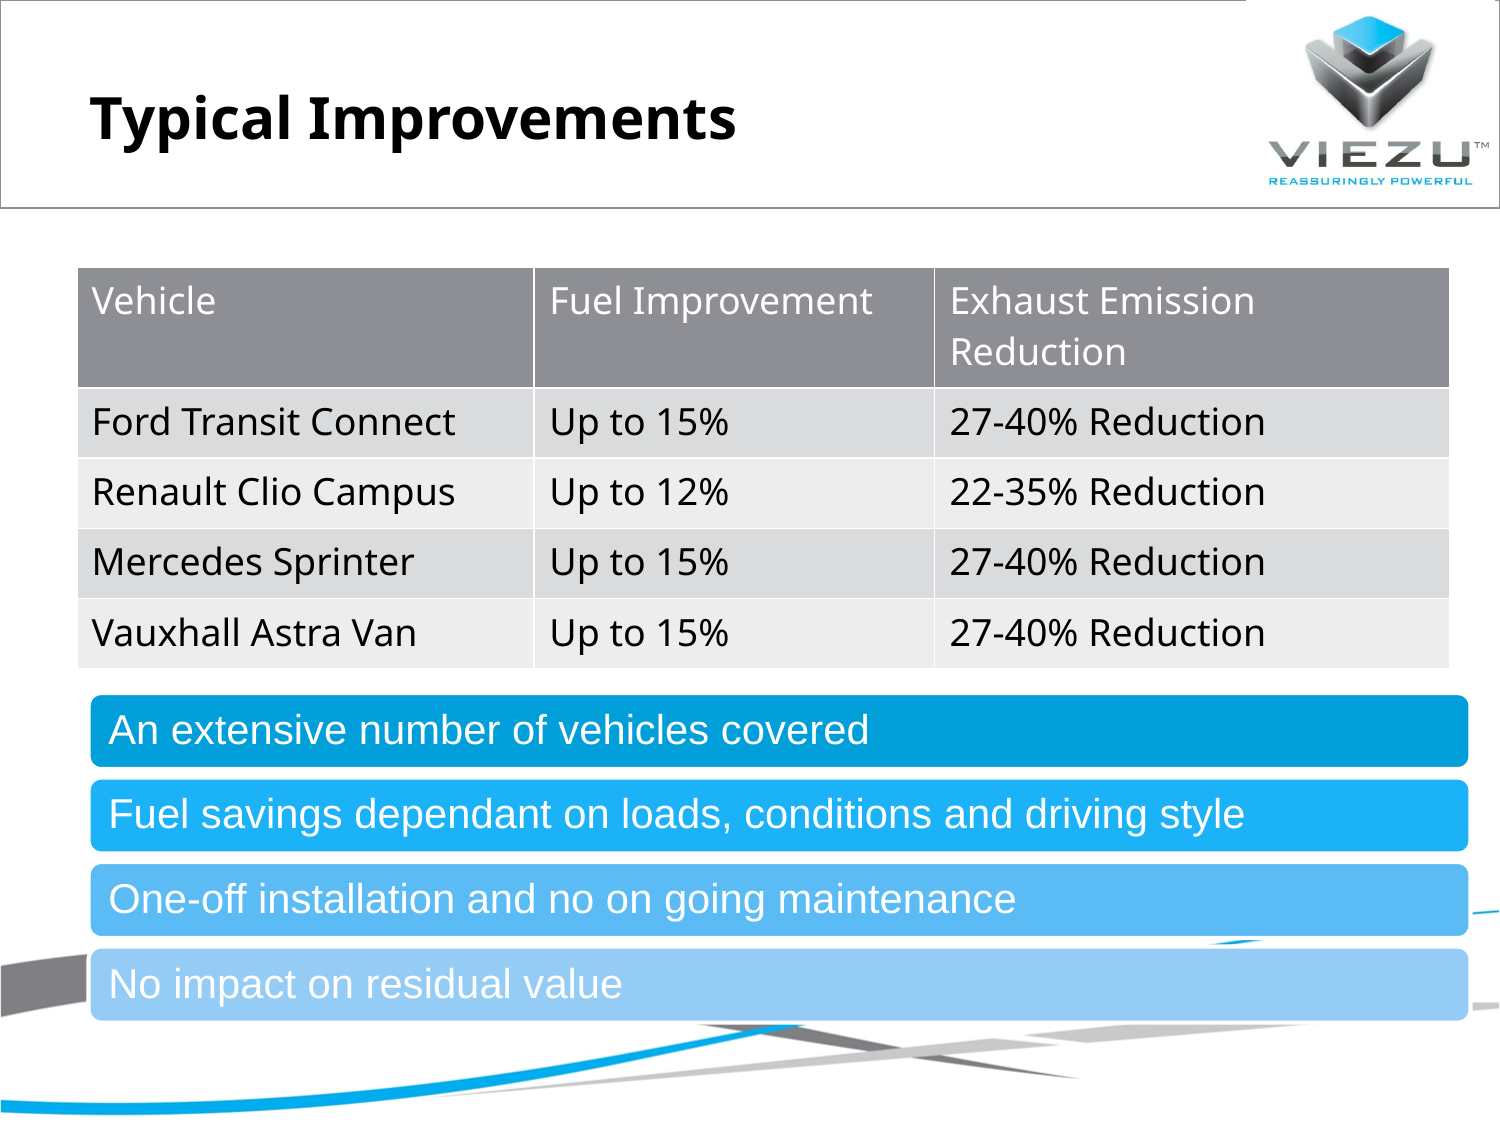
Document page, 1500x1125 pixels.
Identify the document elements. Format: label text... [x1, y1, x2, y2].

table_cell 27-40% Reduction [935, 389, 1449, 457]
table_cell Renault Clio Campus [78, 459, 533, 528]
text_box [88, 692, 1471, 1024]
table_cell 22-35% Reduction [935, 459, 1449, 528]
table_cell 27-40% Reduction [935, 529, 1449, 598]
table_cell Up to 15% [535, 389, 934, 457]
table_header Exhaust Emission Reduction [935, 268, 1449, 387]
table_cell Up to 15% [535, 529, 934, 598]
table_header Vehicle [78, 268, 533, 387]
table_cell Up to 12% [535, 459, 934, 528]
table_header Fuel Improvement [535, 268, 934, 387]
title Typical Improvements [75, 19, 1247, 207]
table_cell Mercedes Sprinter [78, 529, 533, 598]
picture [1246, 0, 1496, 204]
table_cell Up to 15% [535, 599, 934, 668]
picture [0, 889, 1500, 1125]
table_cell Vauxhall Astra Van [78, 599, 533, 668]
table_cell 27-40% Reduction [935, 599, 1449, 668]
table_cell Ford Transit Connect [78, 389, 533, 457]
